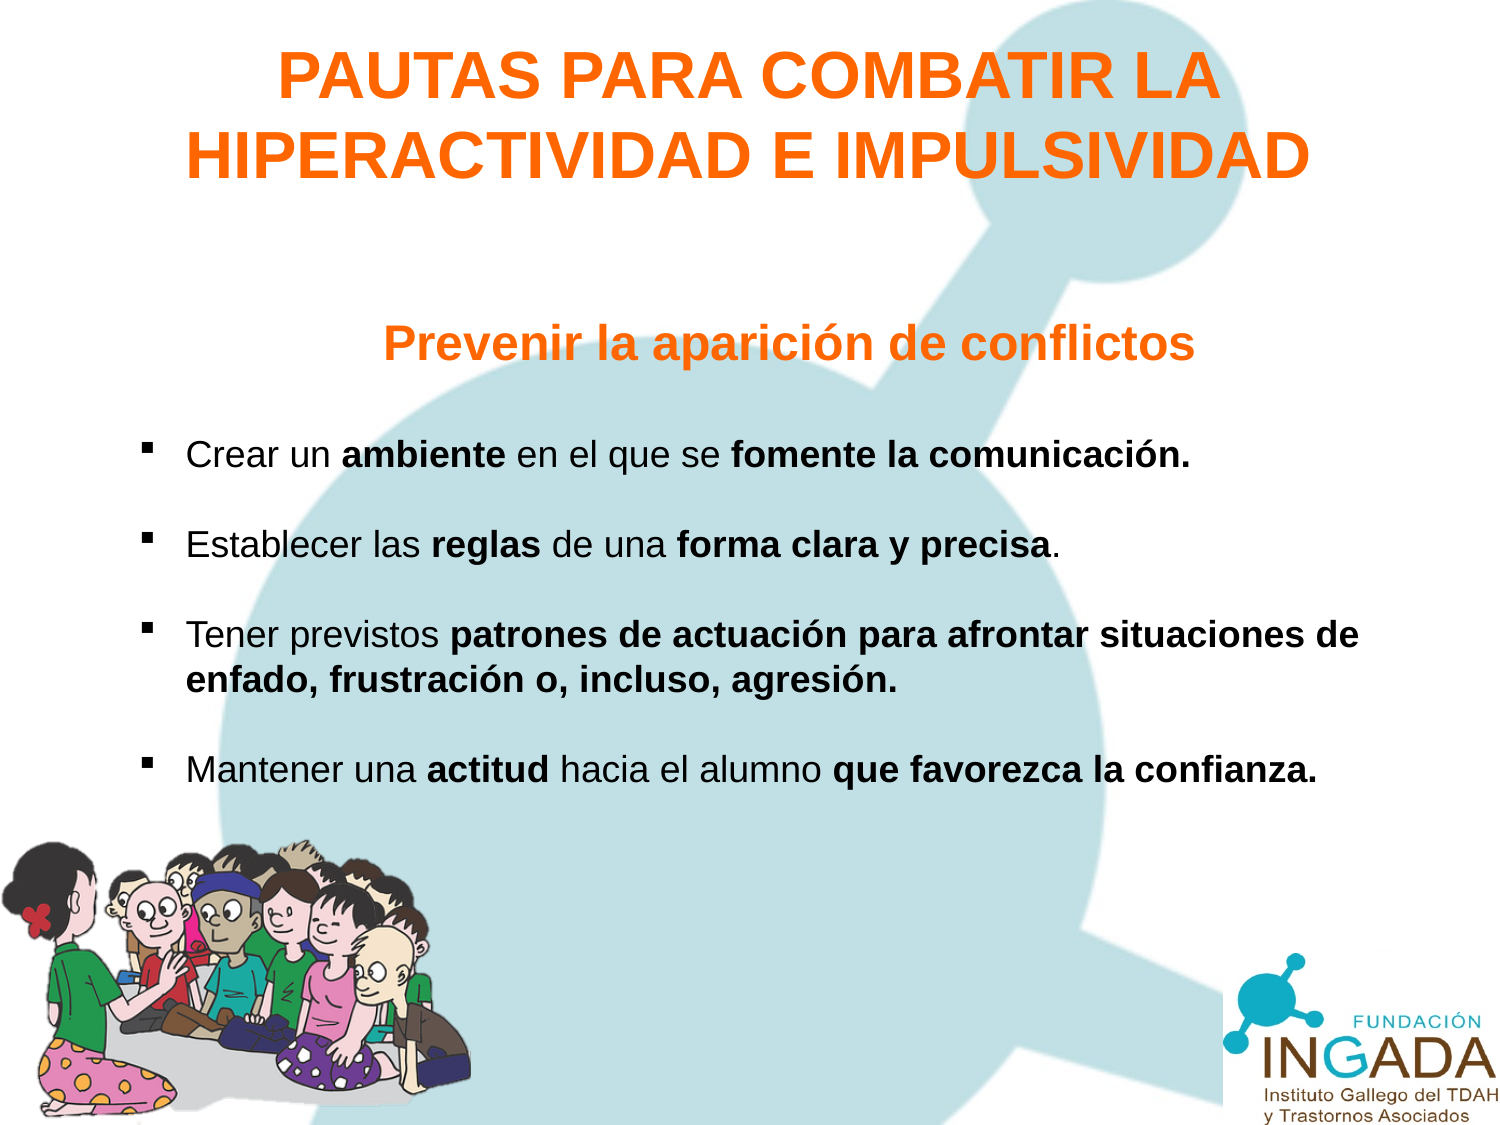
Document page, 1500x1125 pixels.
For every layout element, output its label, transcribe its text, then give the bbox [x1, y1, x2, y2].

text_box PAUTAS PARA COMBATIR LA HIPERACTIVIDAD E IMPULSIVIDAD [0, 0, 1500, 224]
picture [0, 224, 1500, 1125]
text_box Prevenir la aparición de conflictos Crear un ambiente en el que se fomente la comunicación. Establecer las reglas de una forma clara y precisa. Tener previstos patrones de actuación para afrontar situaciones de enfado, frustración o, incluso, agresión. Mantener una actitud hacia el alumno que favorezca la confianza. [123, 302, 1471, 1125]
